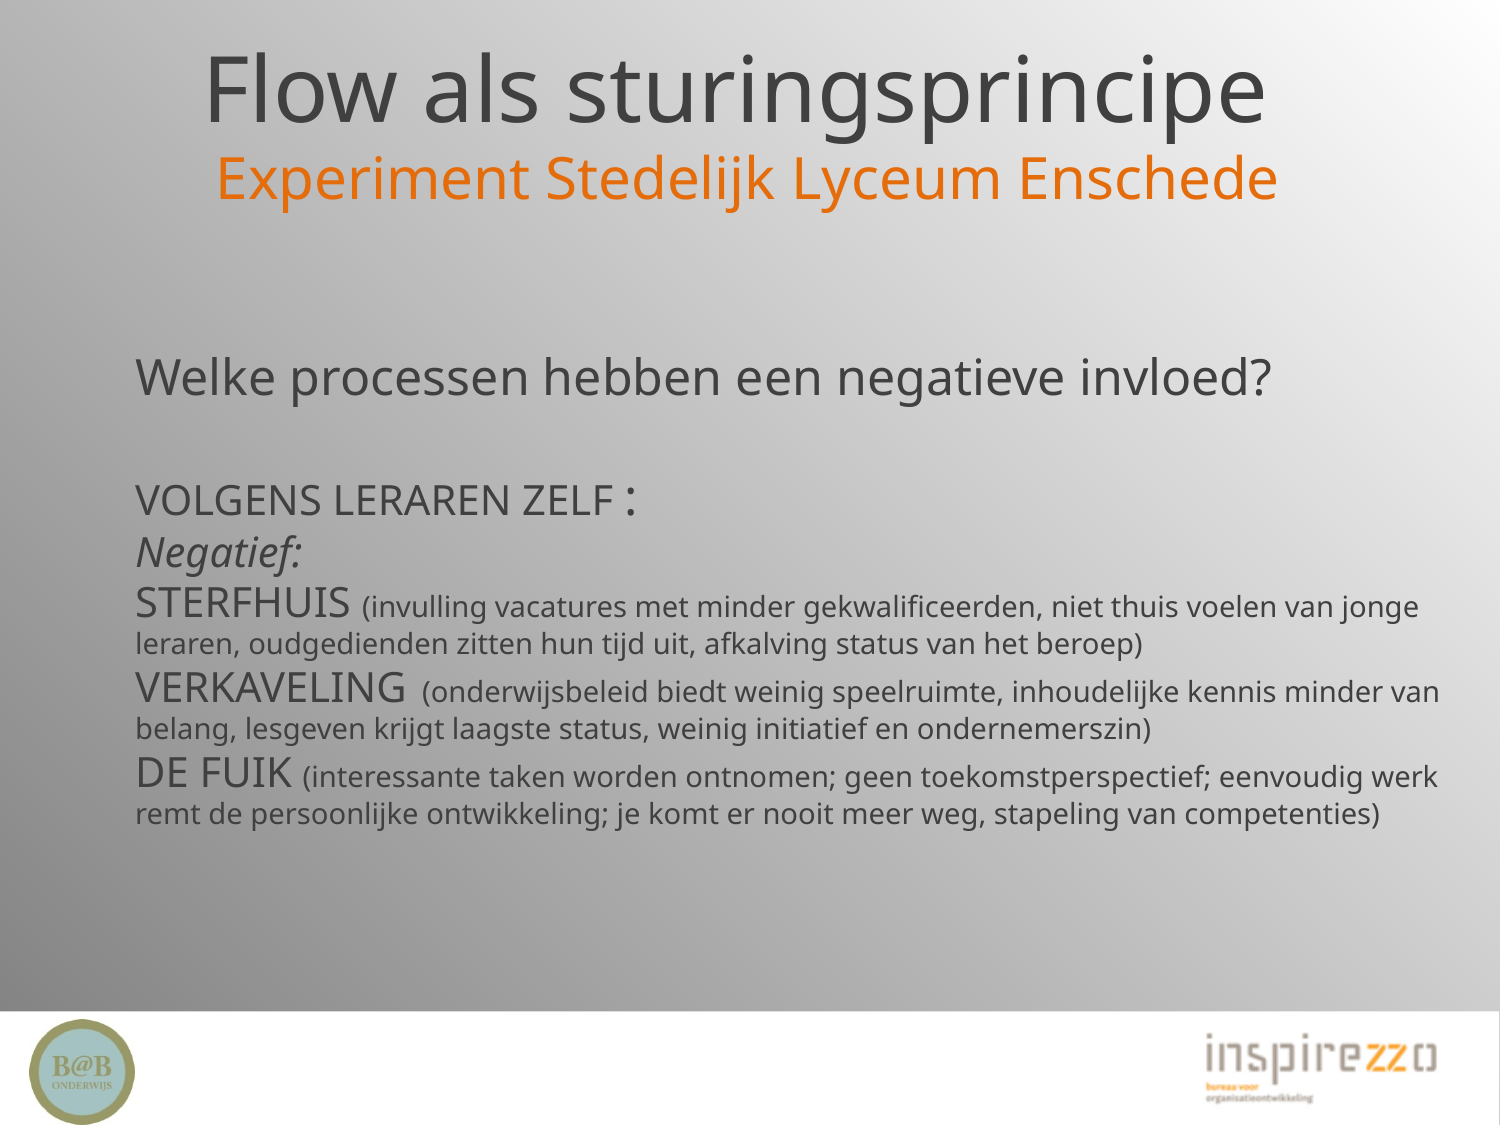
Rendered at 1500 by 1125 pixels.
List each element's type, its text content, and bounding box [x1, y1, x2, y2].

text_box Flow als sturingsprincipe Experiment Stedelijk Lyceum Enschede [18, 23, 1478, 219]
text_box Welke processen hebben een negatieve invloed? VOLGENS LERAREN ZELF : Negatief: STERFHUIS (invulling vacatures met minder gekwalificeerden, niet thuis voelen van jonge leraren, oudgedienden zitten hun tijd uit, afkalving status van het beroep) VERKAVELING (onderwijsbeleid biedt weinig speelruimte, inhoudelijke kennis minder van belang, lesgeven krijgt laagste status, weinig initiatief en ondernemerszin) DE FUIK (interessante taken worden ontnomen; geen toekomstperspectief; eenvoudig werk remt de persoonlijke ontwikkeling; je komt er nooit meer weg, stapeling van competenties) [120, 338, 1500, 923]
picture [1091, 1015, 1494, 1123]
picture [29, 1019, 136, 1125]
text_box [0, 1009, 1500, 1125]
